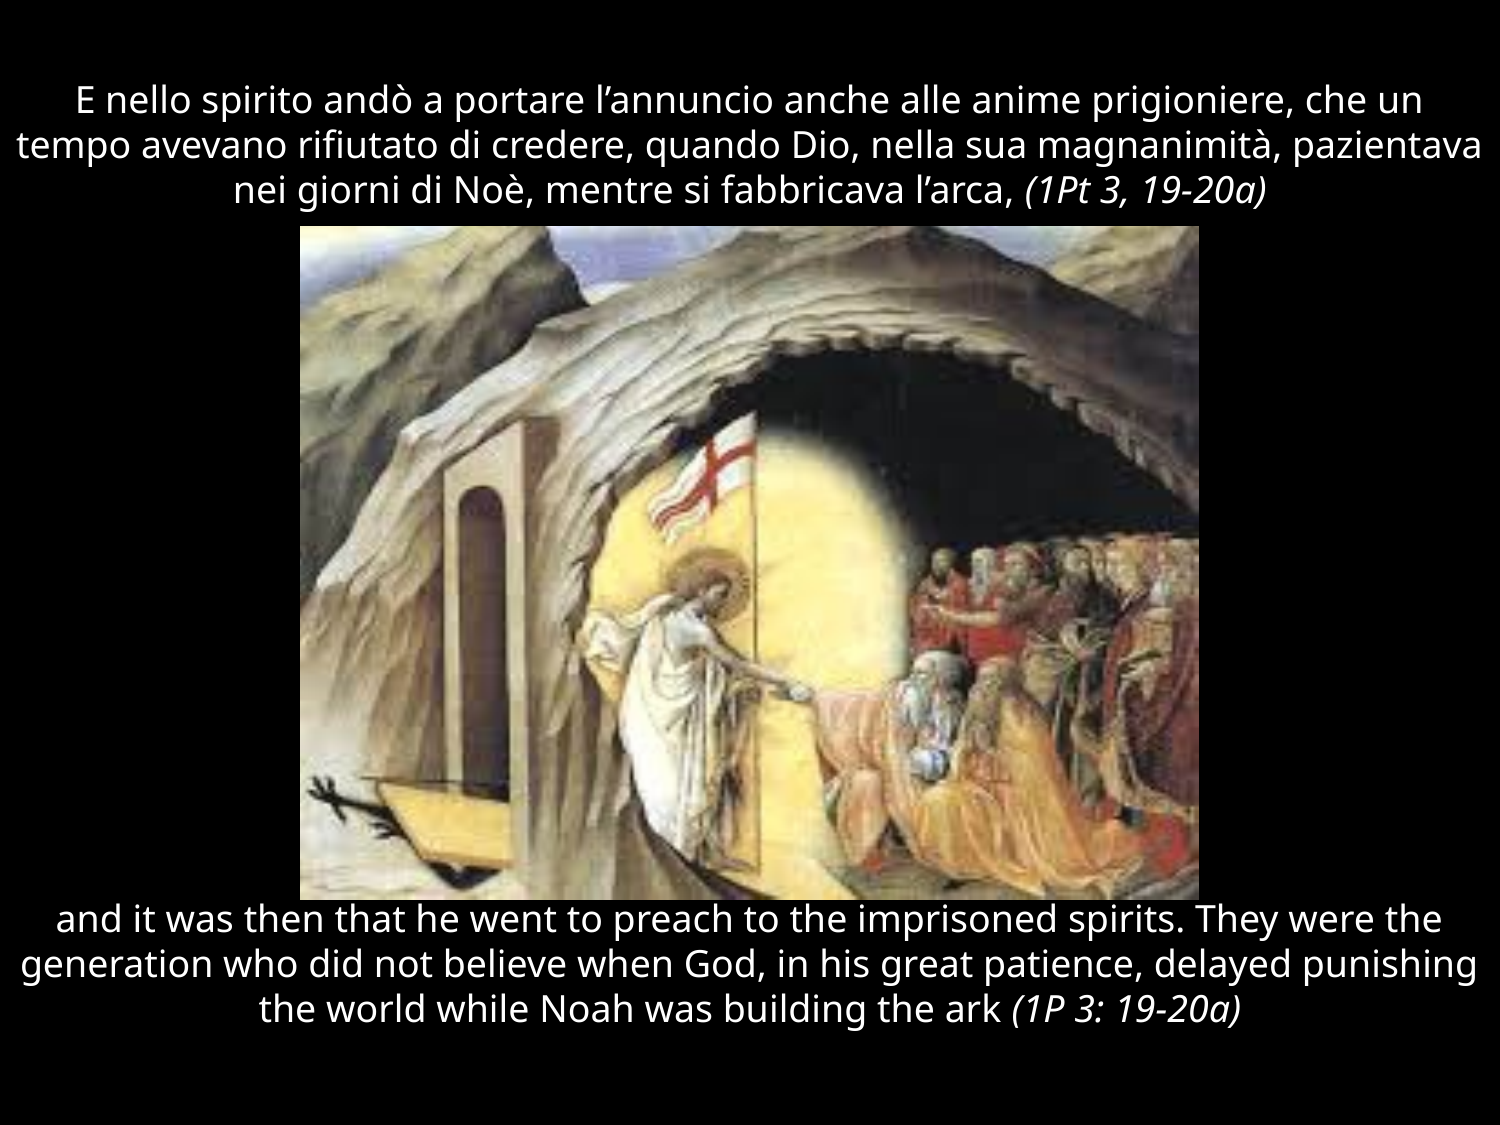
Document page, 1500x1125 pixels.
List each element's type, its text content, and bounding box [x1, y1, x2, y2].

title E nello spirito andò a portare l’annuncio anche alle anime prigioniere, che un tempo avevano rifiutato di credere, quando Dio, nella sua magnanimità, pazientava nei giorni di Noè, mentre si fabbricava l’arca, (1Pt 3, 19-20a) [0, 75, 1500, 213]
text_box and it was then that he went to preach to the imprisoned spirits. They were the generation who did not believe when God, in his great patience, delayed punishing the world while Noah was building the ark (1P 3: 19-20a) [0, 887, 1500, 1038]
picture [299, 225, 1199, 900]
